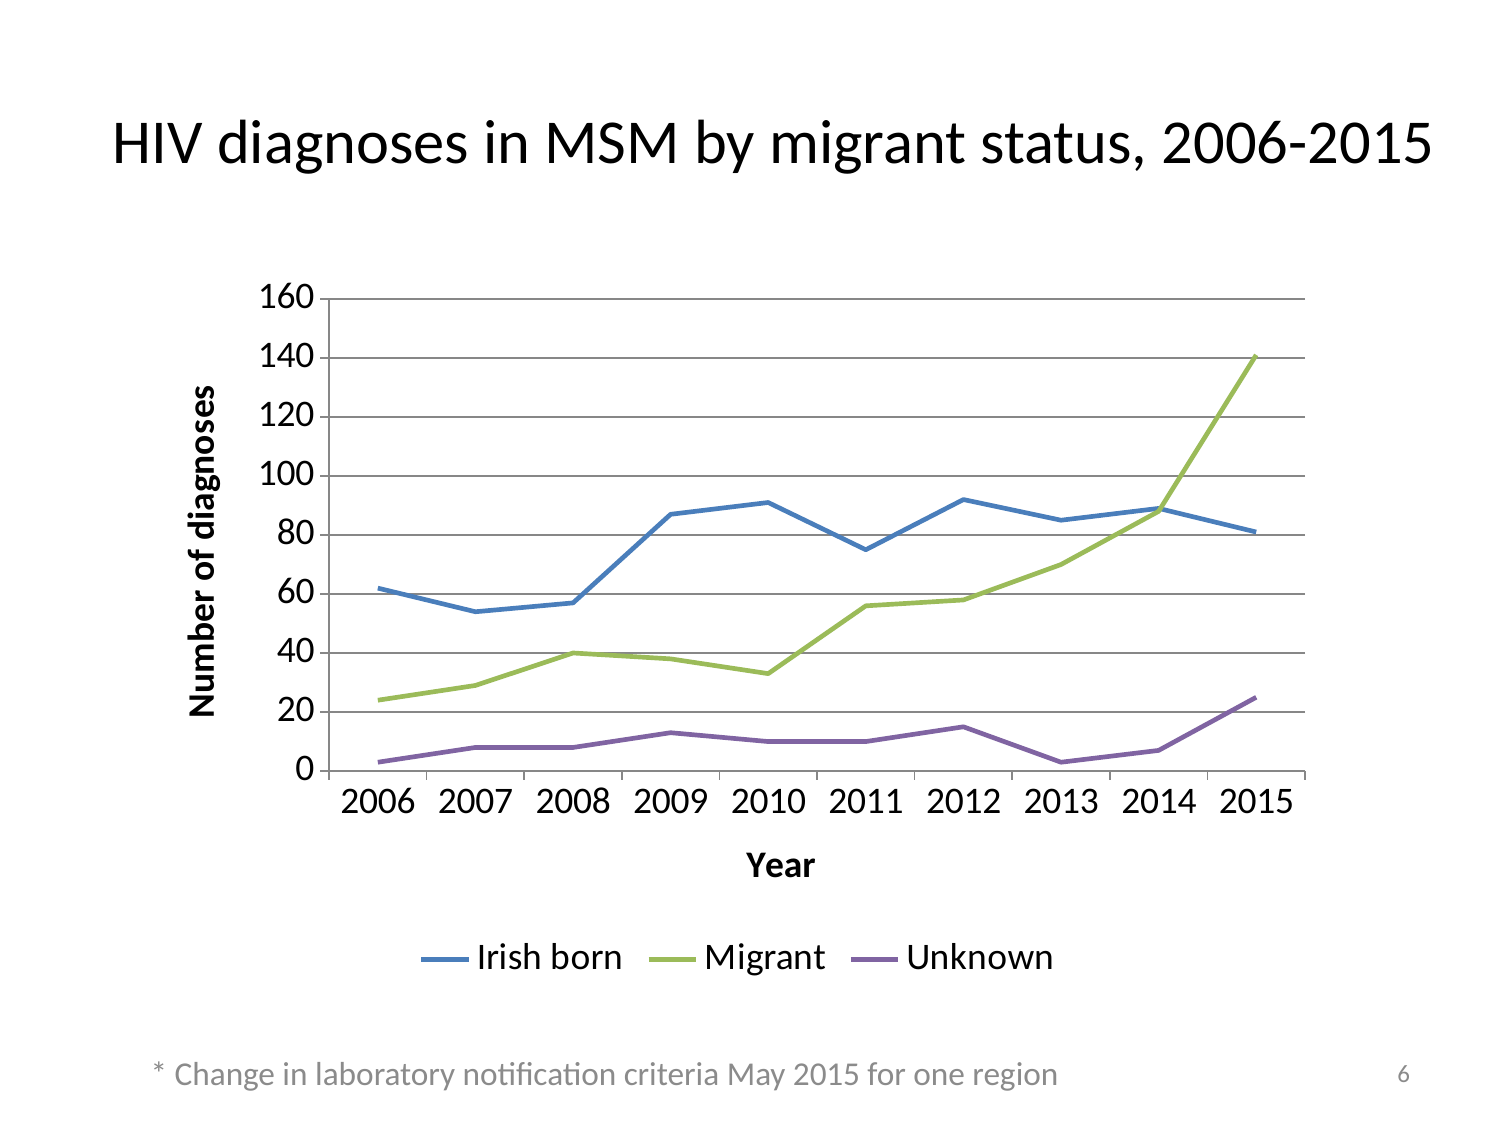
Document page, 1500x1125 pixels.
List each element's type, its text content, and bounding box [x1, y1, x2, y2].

chart [147, 265, 1329, 987]
text_box * Change in laboratory notification criteria May 2015 for one region [135, 1041, 1353, 1102]
title HIV diagnoses in MSM by migrant status, 2006-2015 [75, 45, 1475, 233]
slide_number 6 [1074, 1042, 1425, 1103]
